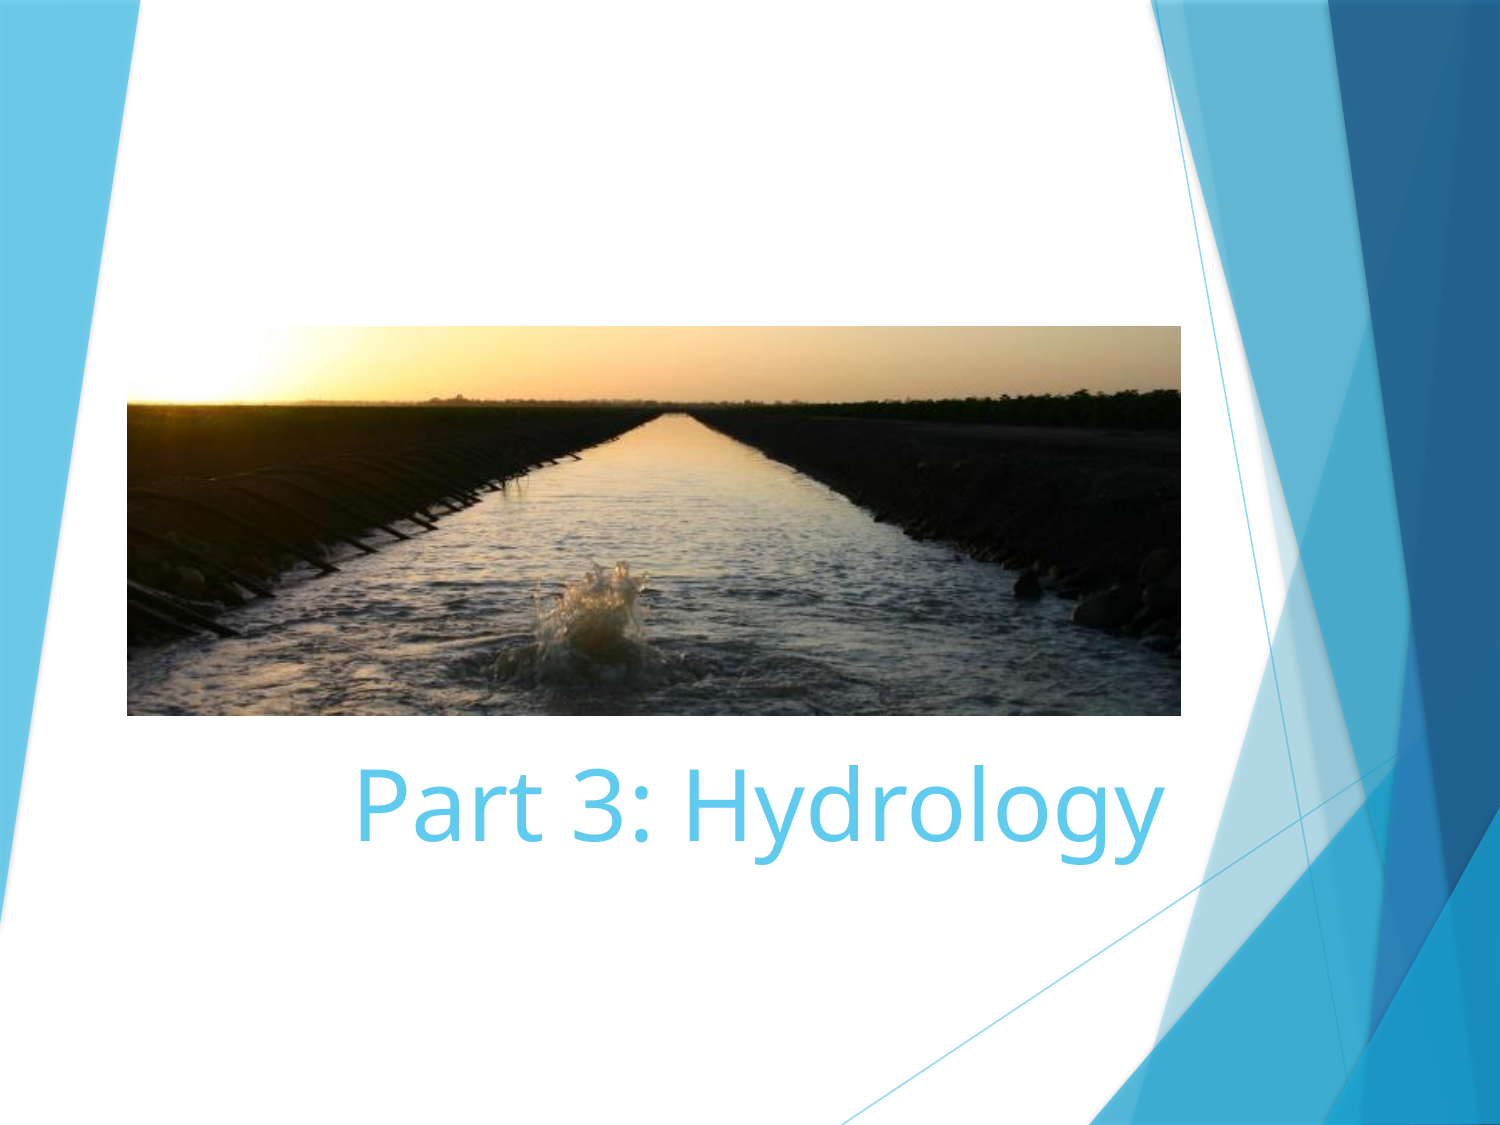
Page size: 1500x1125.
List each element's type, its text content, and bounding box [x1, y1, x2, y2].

picture [126, 325, 1182, 717]
title Part 3: Hydrology [3, 574, 1181, 869]
